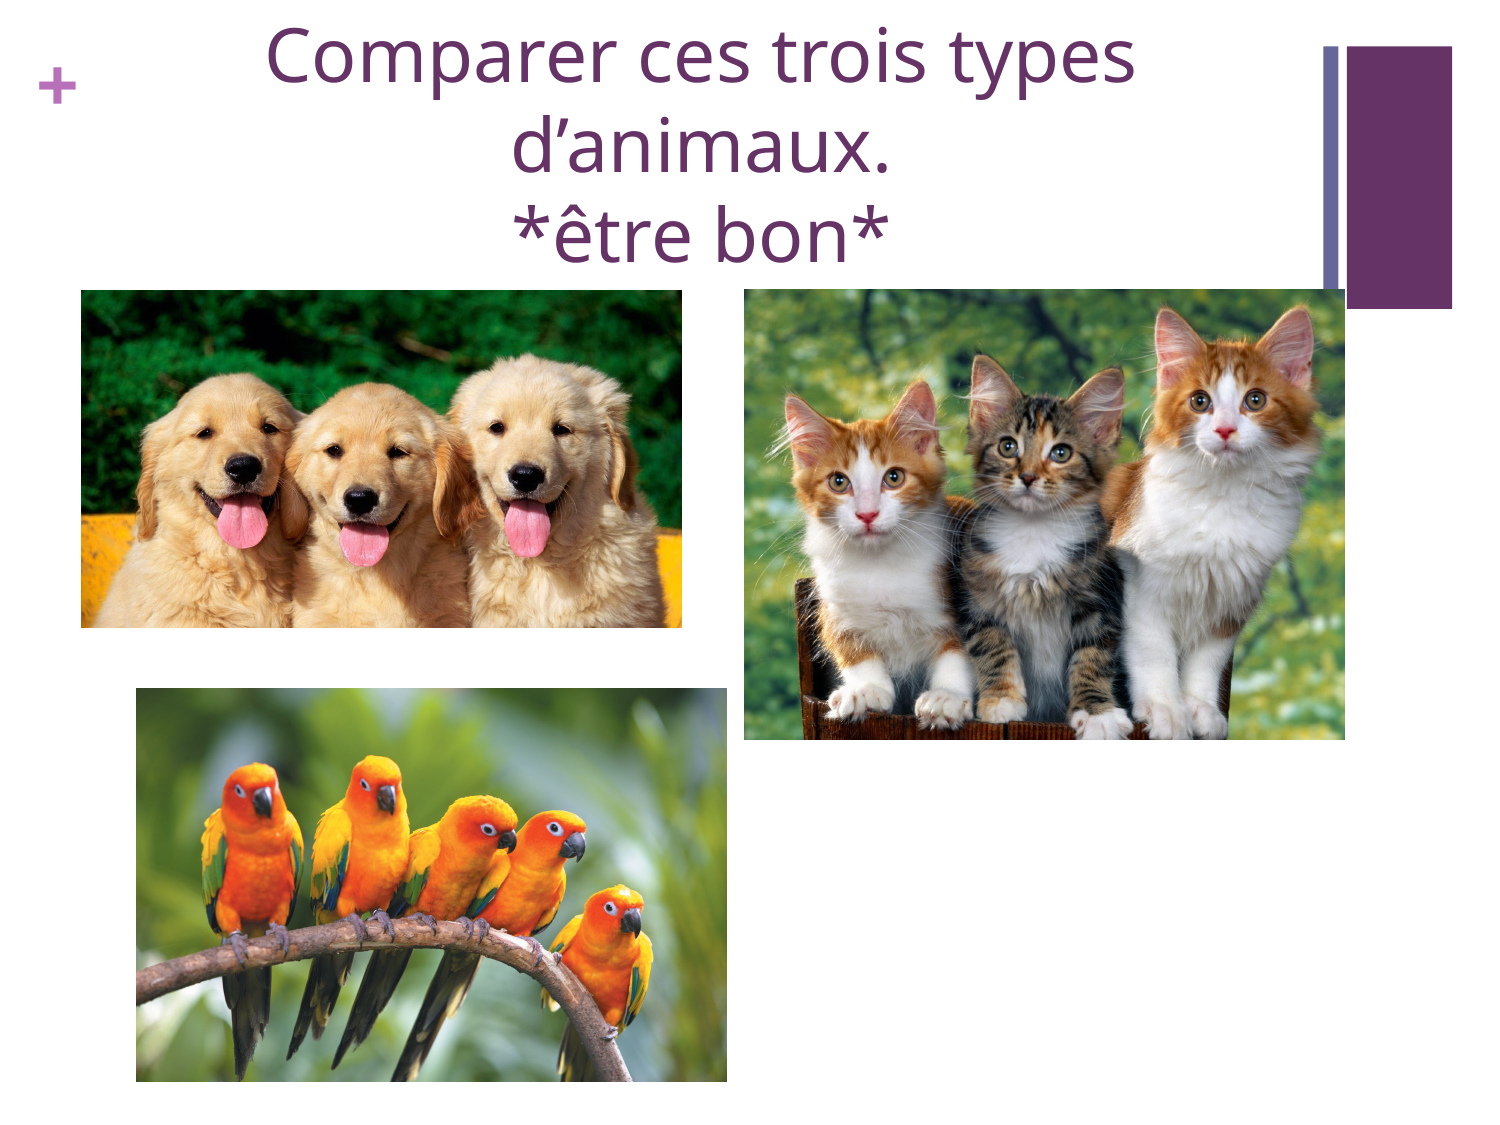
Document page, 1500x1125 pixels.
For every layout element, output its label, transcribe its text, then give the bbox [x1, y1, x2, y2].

title Comparer ces trois types d’animaux. *être bon* [81, 0, 1322, 184]
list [81, 118, 683, 800]
picture [136, 687, 728, 1082]
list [744, 174, 1346, 855]
